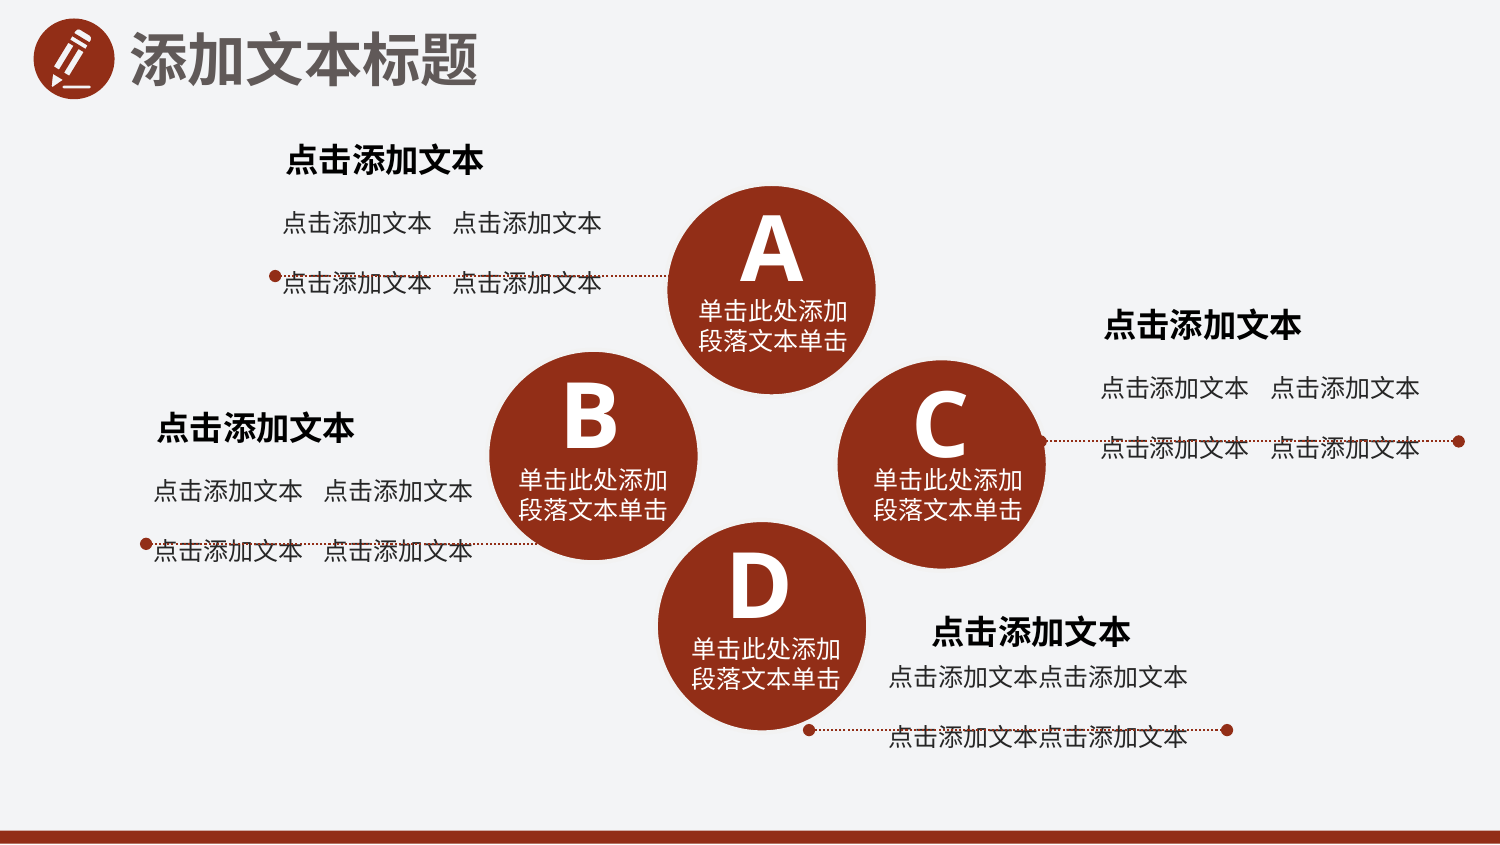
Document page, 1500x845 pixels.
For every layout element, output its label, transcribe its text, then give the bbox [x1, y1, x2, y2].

text_box [33, 18, 115, 100]
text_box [267, 131, 701, 277]
text_box 添加文本标题 [114, 15, 969, 101]
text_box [835, 357, 1049, 571]
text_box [665, 183, 879, 397]
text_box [486, 349, 700, 563]
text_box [655, 519, 869, 733]
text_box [138, 399, 572, 545]
text_box [0, 830, 1500, 844]
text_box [808, 603, 1228, 731]
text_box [1040, 296, 1459, 442]
